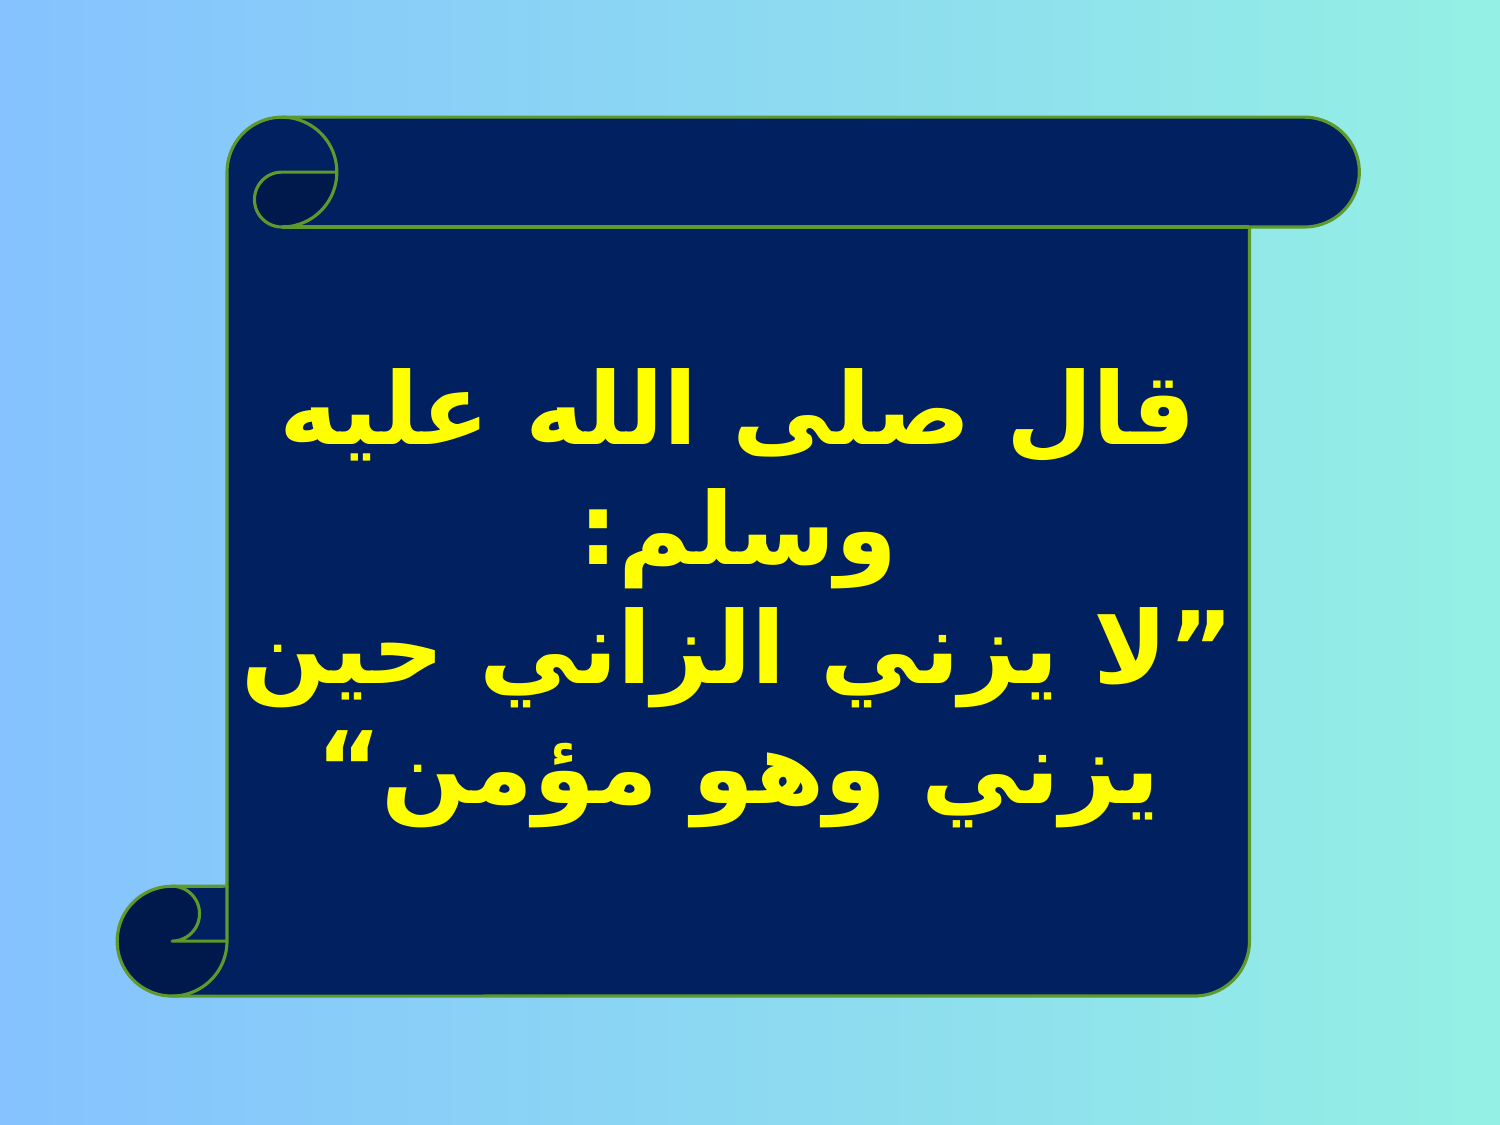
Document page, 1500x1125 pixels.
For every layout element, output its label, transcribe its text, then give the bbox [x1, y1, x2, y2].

text_box قال صلى الله عليه وسلم: ”لا يزني الزاني حين يزني وهو مؤمن“ [115, 115, 1361, 998]
